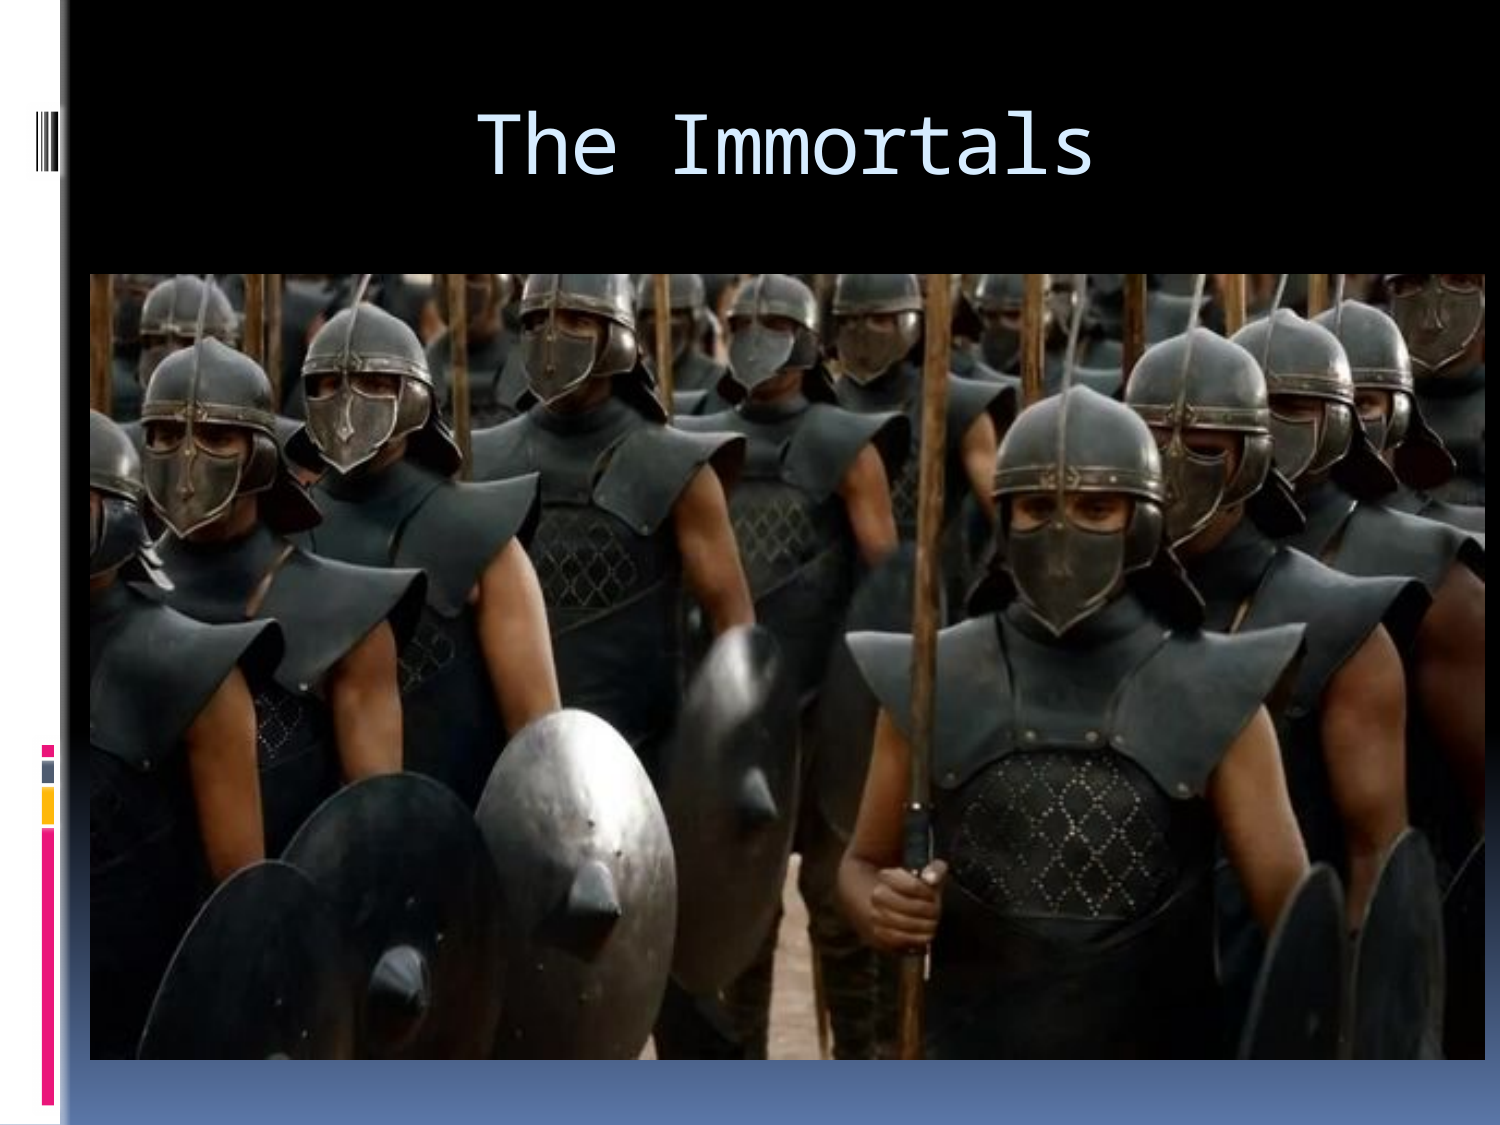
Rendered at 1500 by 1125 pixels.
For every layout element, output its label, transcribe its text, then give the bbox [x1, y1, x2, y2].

picture [89, 274, 1486, 1060]
title The Immortals [150, 83, 1425, 234]
